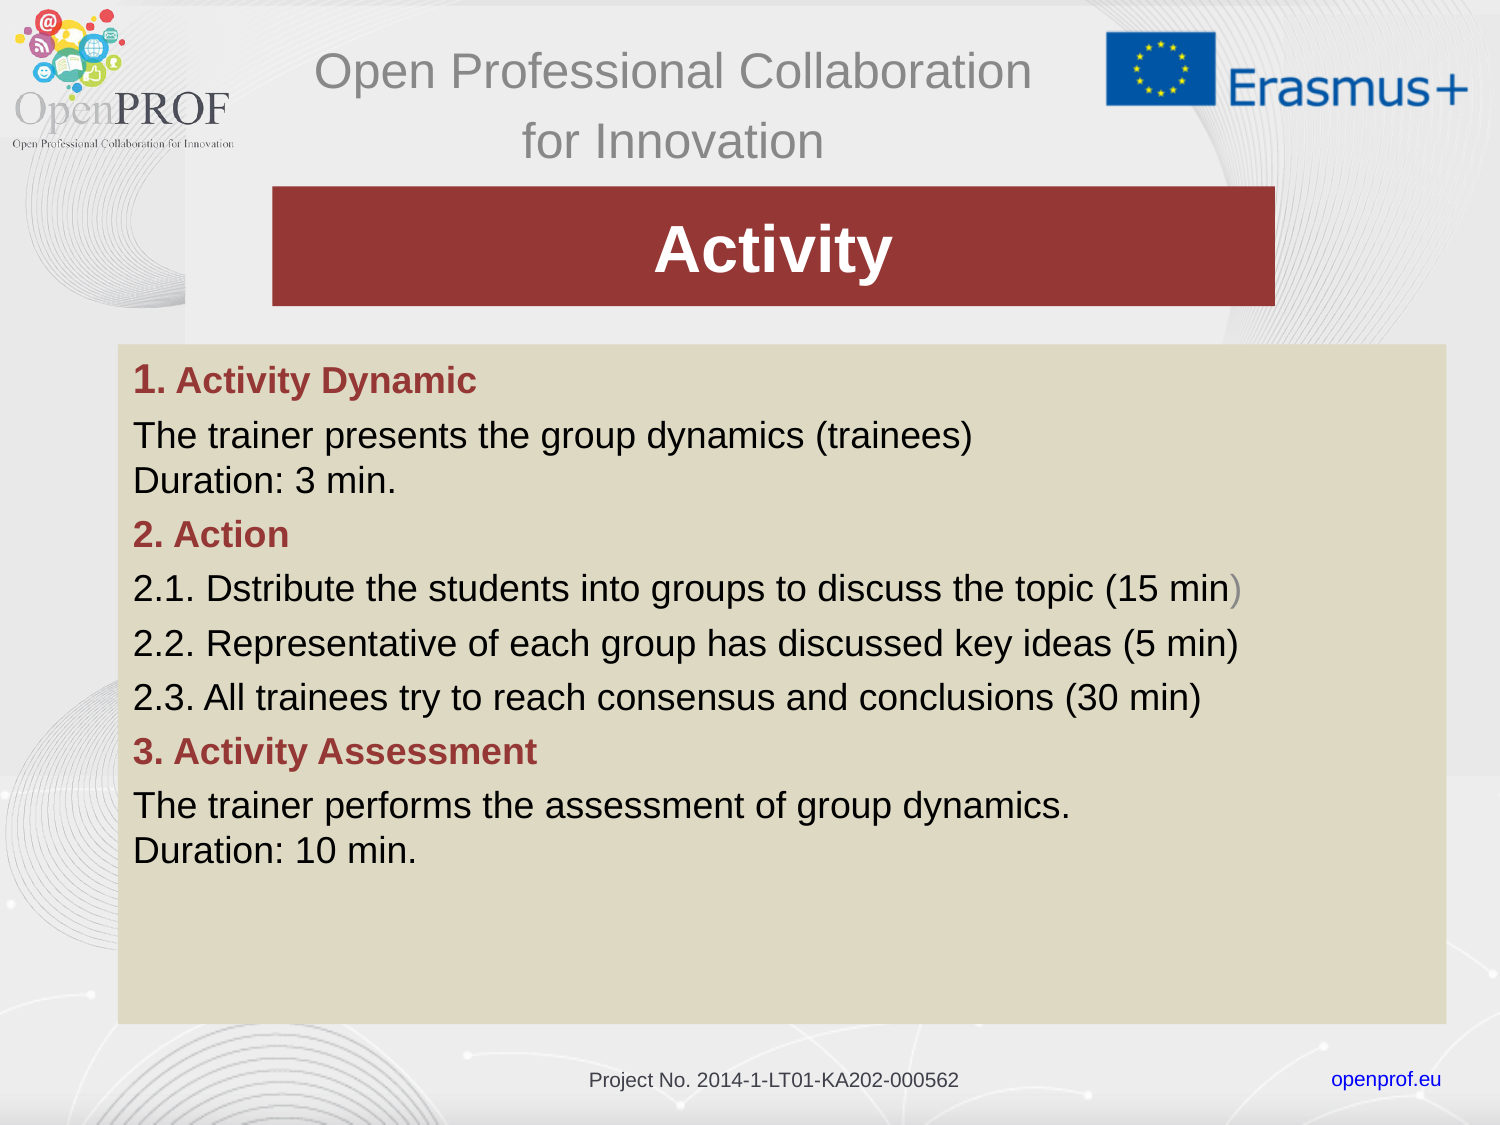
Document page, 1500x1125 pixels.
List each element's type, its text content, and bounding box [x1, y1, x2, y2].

title Activity [272, 186, 1275, 307]
picture [0, 0, 1500, 1125]
subtitle 1. Activity Dynamic The trainer presents the group dynamics (trainees) Duration: 3 min. 2. Action 2.1. Dstribute the students into groups to discuss the topic (15 min) 2.2. Representative of each group has discussed key ideas (5 min) 2.3. All trainees try to reach consensus and conclusions (30 min) 3. Activity Assessment The trainer performs the assessment of group dynamics. Duration: 10 min. [117, 344, 1447, 1025]
text_box Open Professional Collaboration for Innovation [251, 31, 1110, 156]
